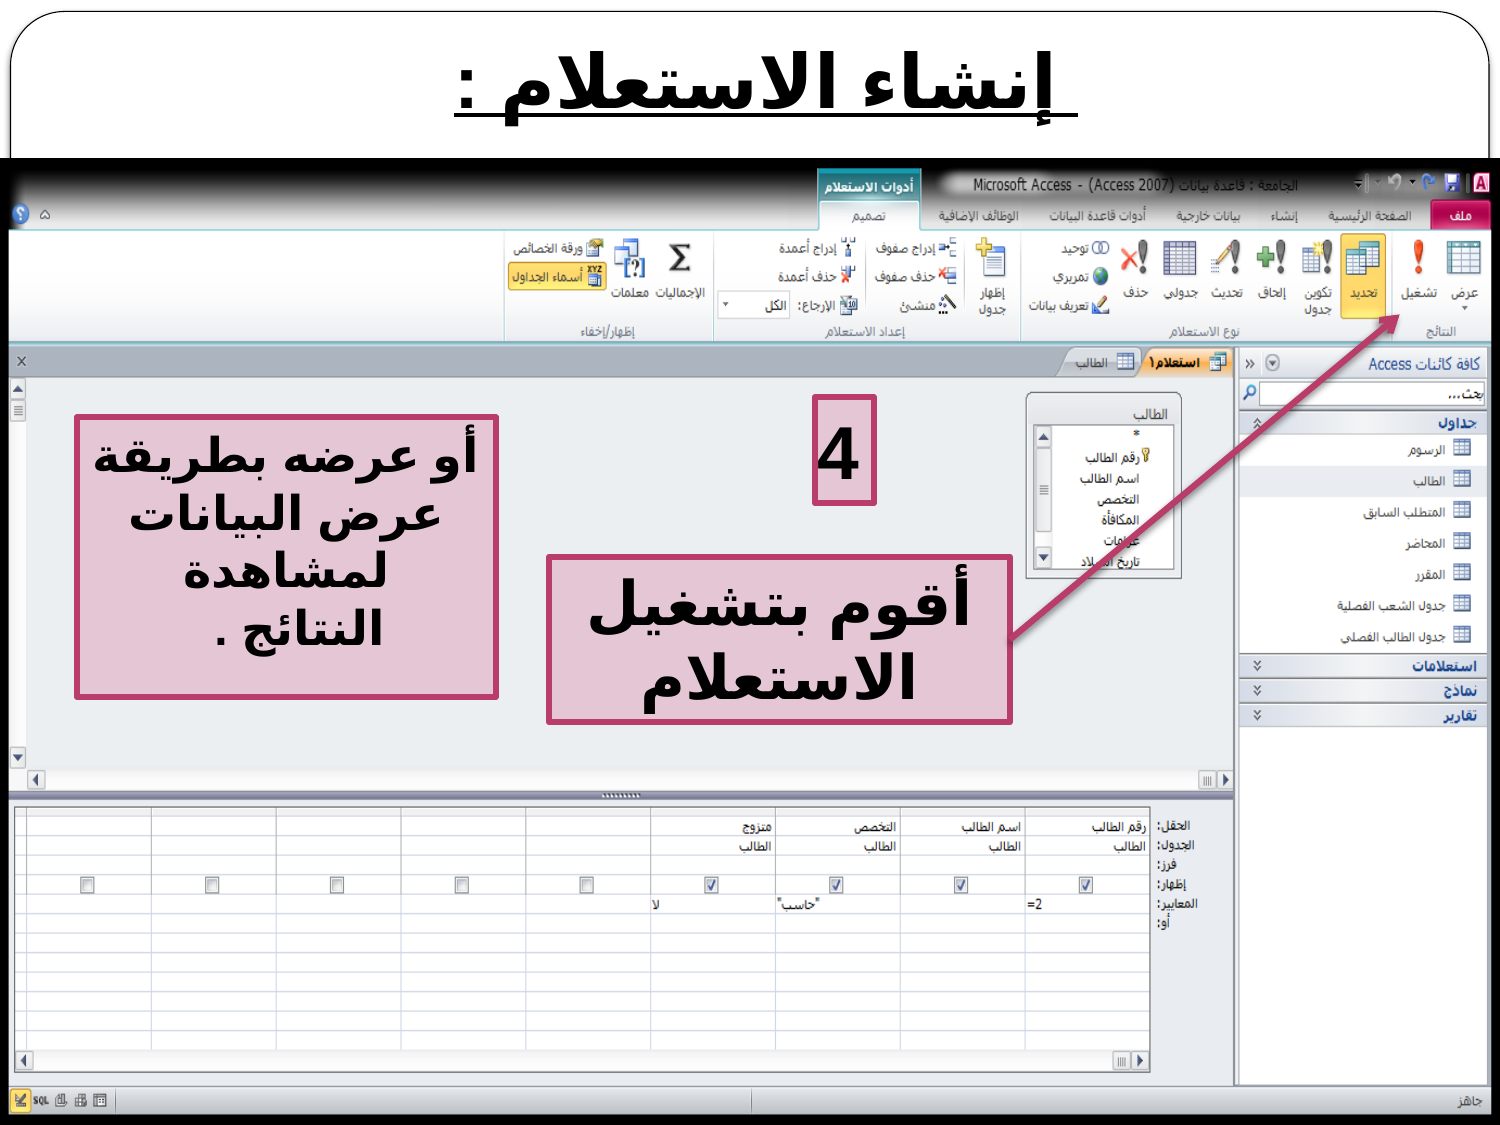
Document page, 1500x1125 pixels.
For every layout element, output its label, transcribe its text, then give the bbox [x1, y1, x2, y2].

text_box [1009, 314, 1400, 640]
text_box إنشاء الاستعلام : [53, 26, 1459, 149]
picture [0, 158, 1500, 1125]
